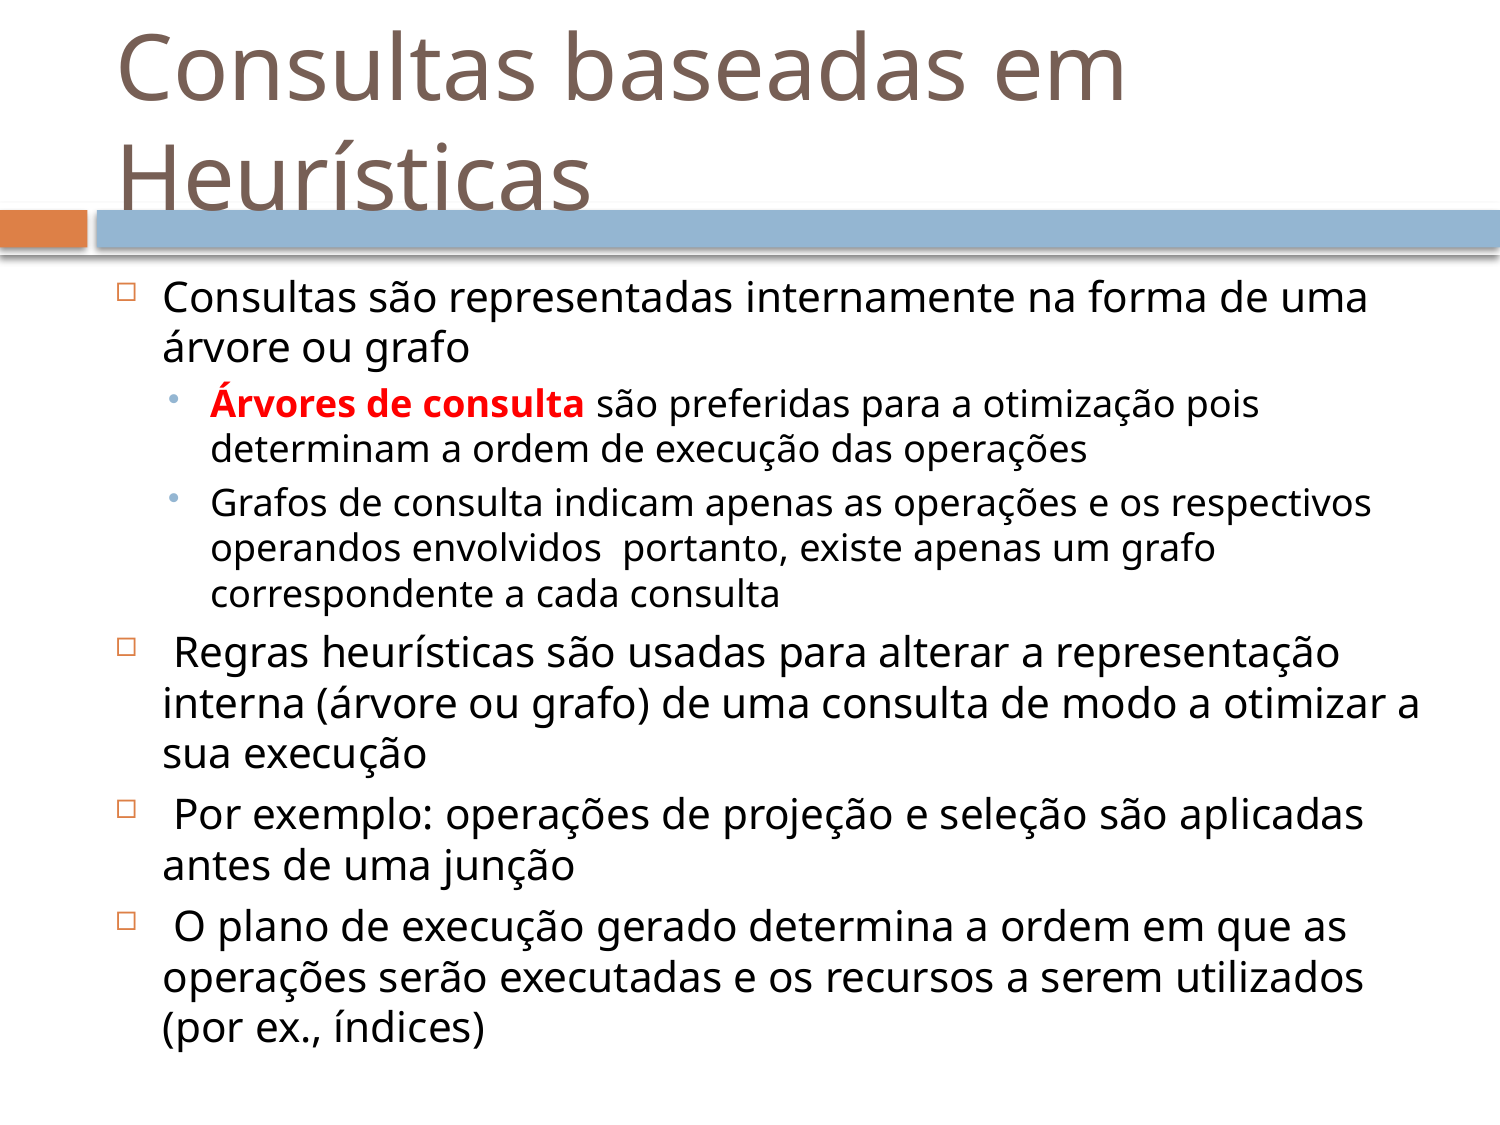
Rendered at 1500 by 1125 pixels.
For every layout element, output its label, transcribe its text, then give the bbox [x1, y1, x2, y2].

title Consultas baseadas em Heurísticas [100, 37, 1438, 200]
list Consultas são representadas internamente na forma de uma árvore ou grafo Árvores de consulta são preferidas para a otimização pois determinam a ordem de execução das operações Grafos de consulta indicam apenas as operações e os respectivos operandos envolvidos portanto, existe apenas um grafo correspondente a cada consulta Regras heurísticas são usadas para alterar a representação interna (árvore ou grafo) de uma consulta de modo a otimizar a sua execução Por exemplo: operações de projeção e seleção são aplicadas antes de uma junção O plano de execução gerado determina a ordem em que as operações serão executadas e os recursos a serem utilizados (por ex., índices) [100, 262, 1438, 1059]
